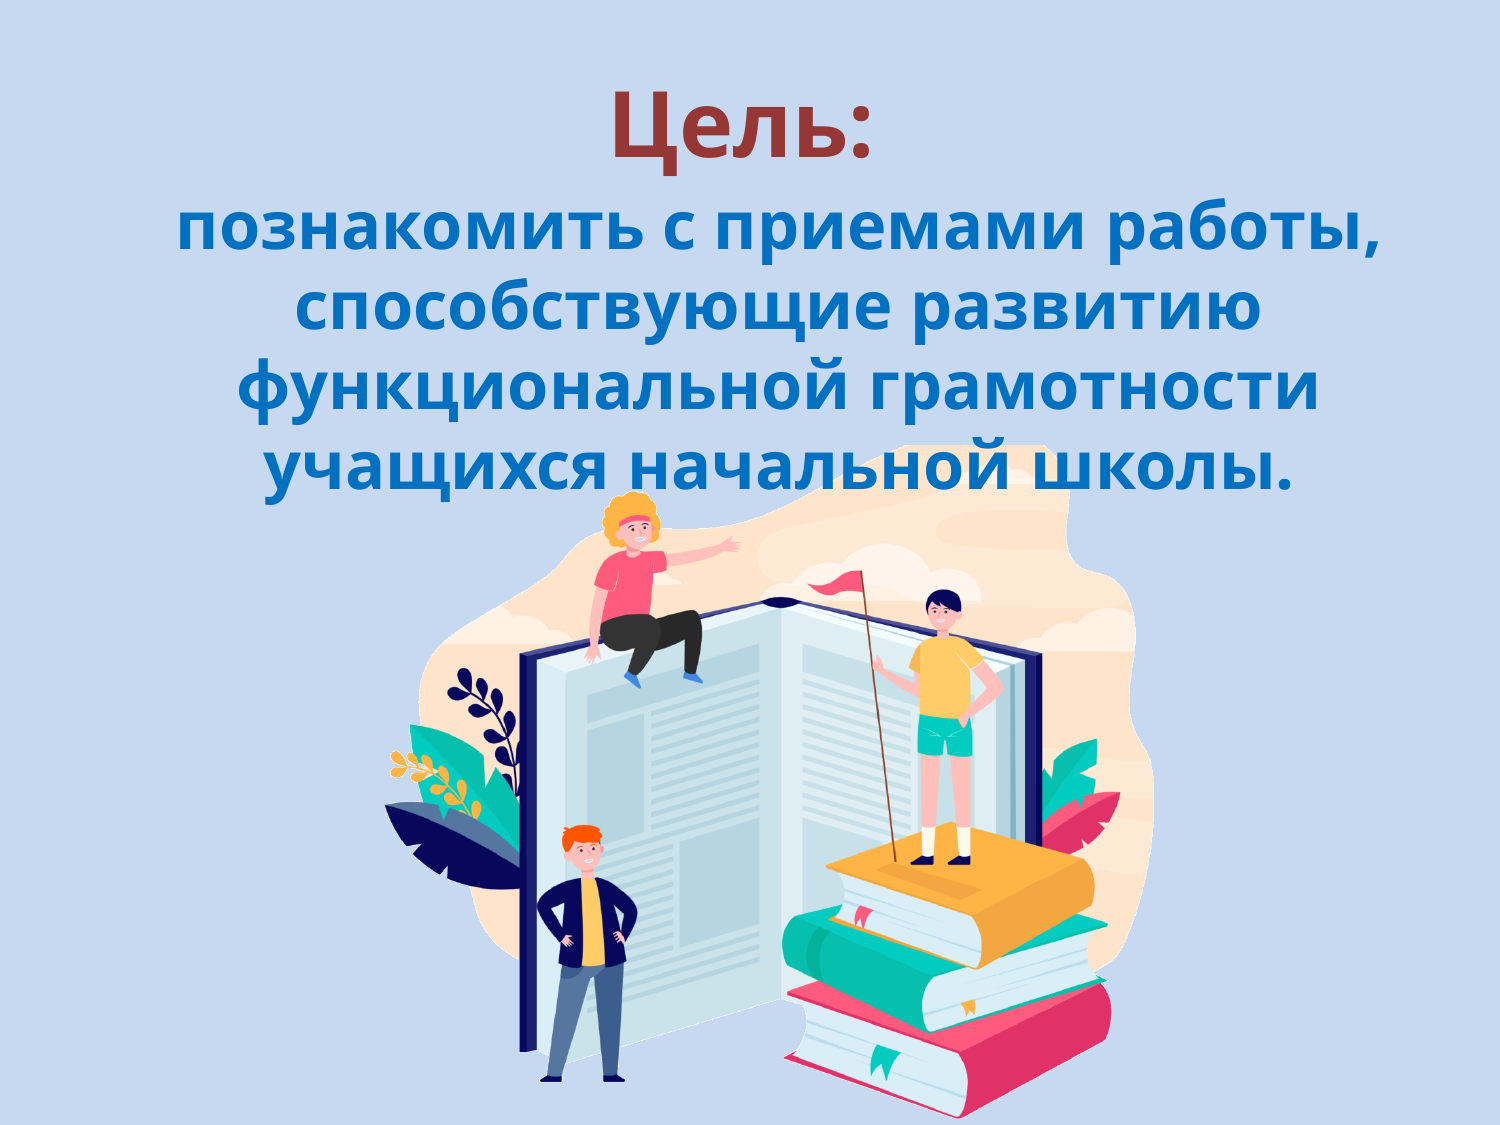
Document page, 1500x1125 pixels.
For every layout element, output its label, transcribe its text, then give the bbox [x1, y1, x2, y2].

text_box Цель: [304, 58, 1203, 184]
text_box познакомить с приемами работы, способствующие развитию функциональной грамотности учащихся начальной школы. [105, 175, 1453, 511]
picture [374, 445, 1166, 1125]
